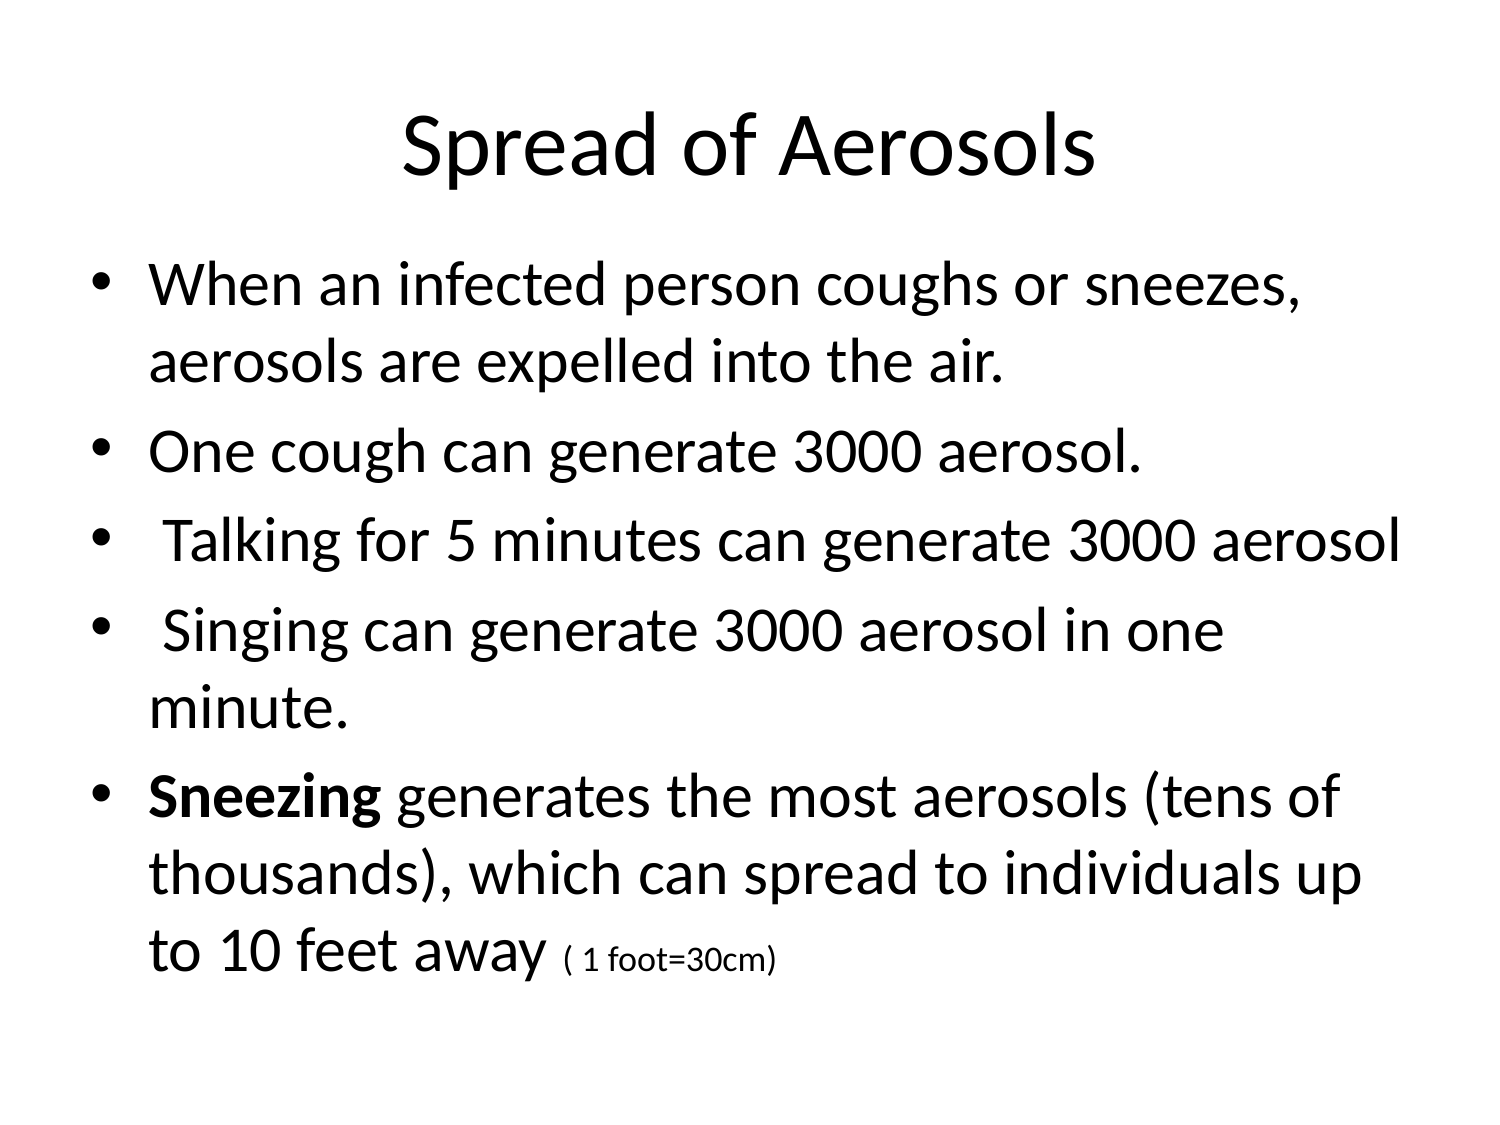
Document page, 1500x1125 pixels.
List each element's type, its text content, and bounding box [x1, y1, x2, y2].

title Spread of Aerosols [75, 45, 1425, 233]
list When an infected person coughs or sneezes, aerosols are expelled into the air. One cough can generate 3000 aerosol. Talking for 5 minutes can generate 3000 aerosol Singing can generate 3000 aerosol in one minute. Sneezing generates the most aerosols (tens of thousands), which can spread to individuals up to 10 feet away ( 1 foot=30cm) [75, 234, 1425, 1005]
